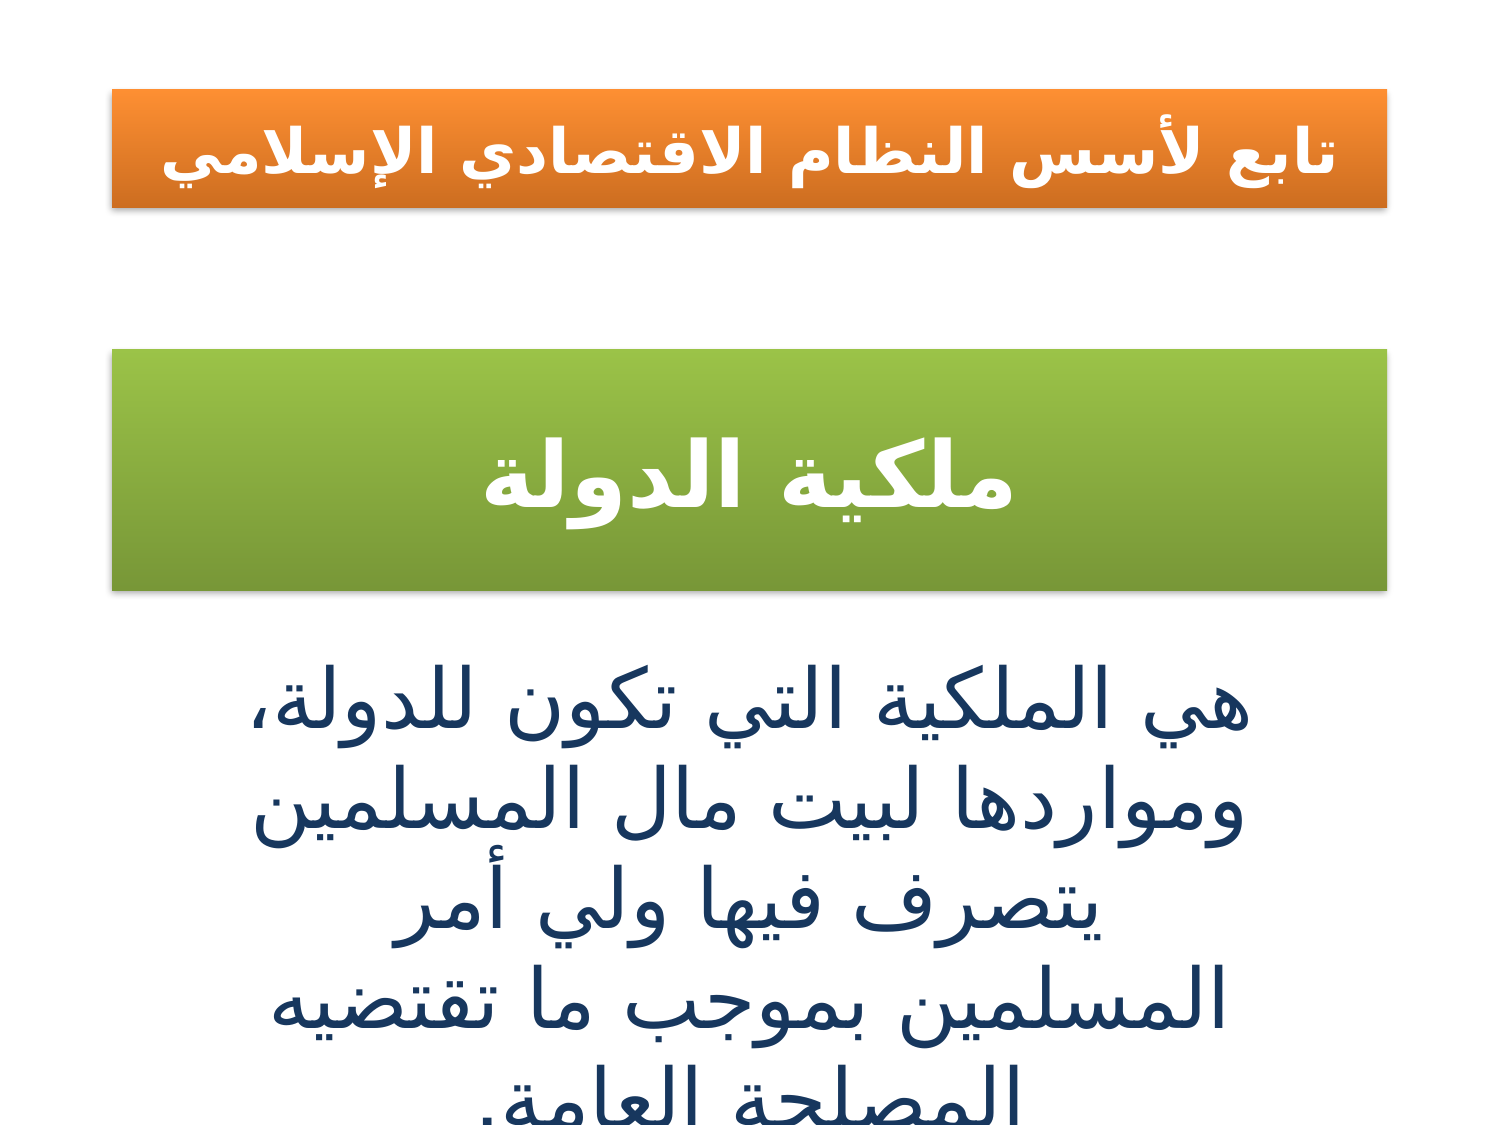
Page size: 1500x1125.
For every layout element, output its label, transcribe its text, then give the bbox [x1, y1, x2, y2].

text_box تابع لأسس النظام الاقتصادي الإسلامي [112, 89, 1388, 208]
subtitle هي الملكية التي تكون للدولة، ومواردها لبيت مال المسلمين يتصرف فيها ولي أمر المسلمين بموجب ما تقتضيه المصلحة العامة. بين المال يسمى اليوم: وزارة المالية [225, 637, 1275, 925]
title ملكية الدولة [112, 349, 1388, 591]
